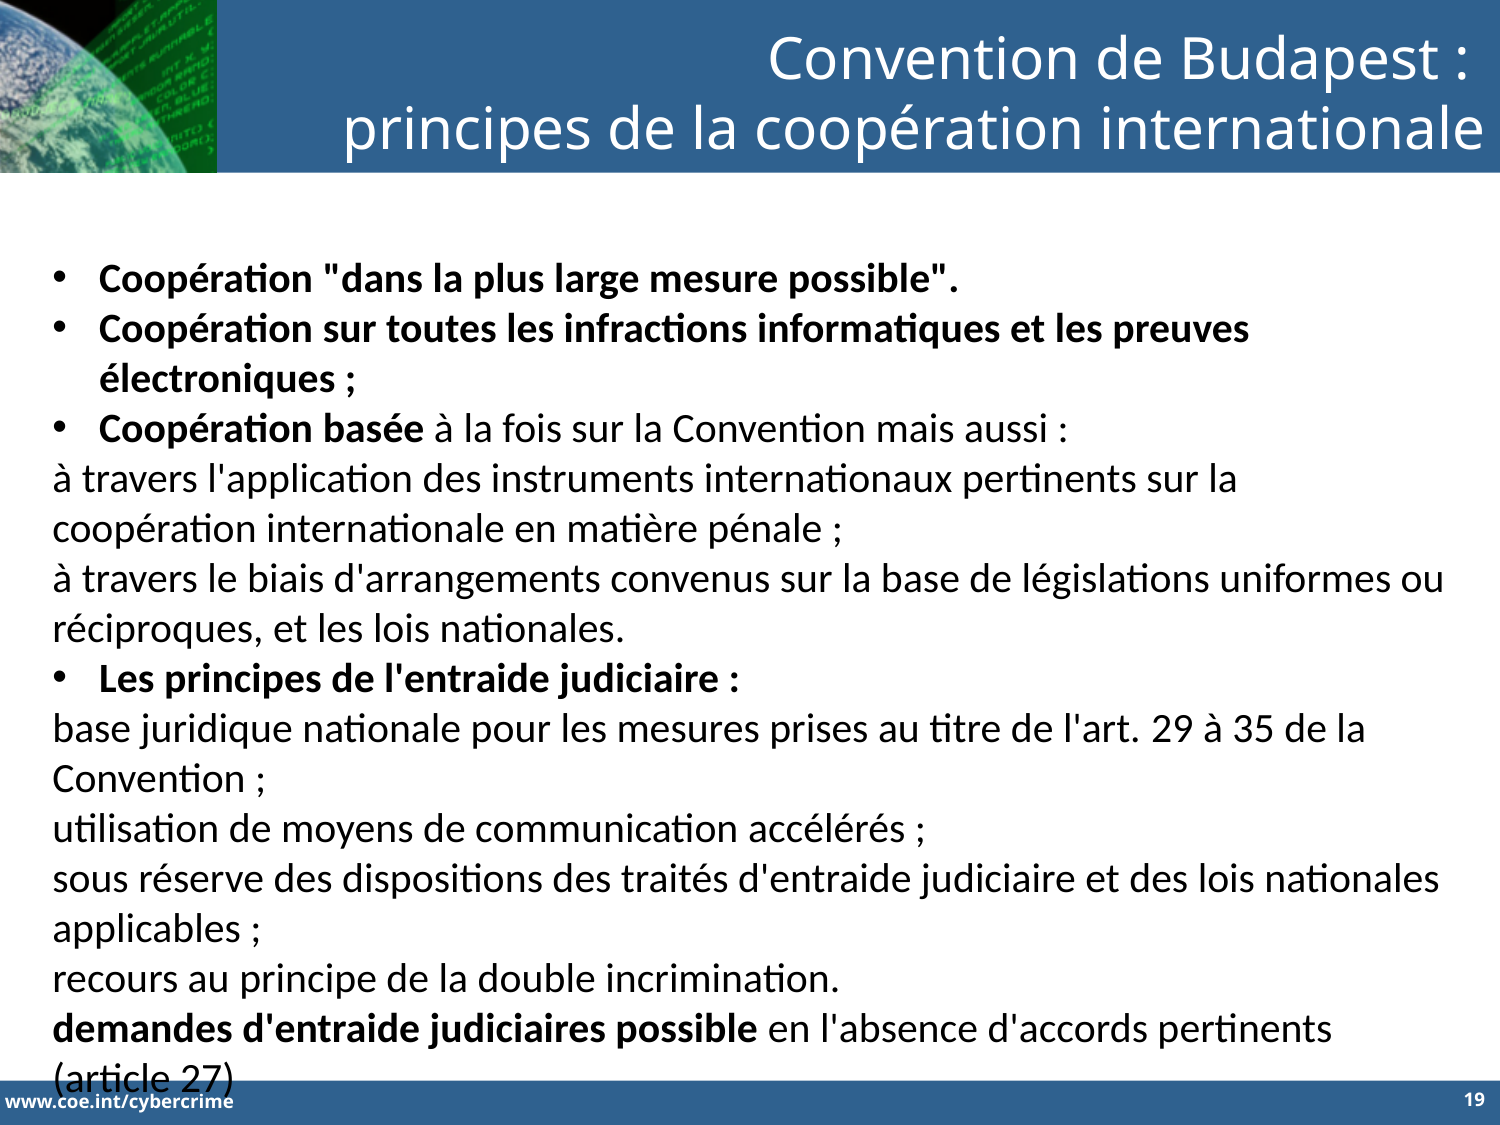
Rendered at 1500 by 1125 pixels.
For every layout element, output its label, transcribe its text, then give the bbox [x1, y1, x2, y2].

slide_number 19 [1149, 1079, 1500, 1125]
text_box Convention de Budapest : principes de la coopération internationale [200, 14, 1500, 169]
text_box Coopération "dans la plus large mesure possible". Coopération sur toutes les infractions informatiques et les preuves électroniques ; Coopération basée à la fois sur la Convention mais aussi : à travers l'application des instruments internationaux pertinents sur la coopération internationale en matière pénale ; à travers le biais d'arrangements convenus sur la base de législations uniformes ou réciproques, et les lois nationales. Les principes de l'entraide judiciaire : base juridique nationale pour les mesures prises au titre de l'art. 29 à 35 de la Convention ; utilisation de moyens de communication accélérés ; sous réserve des dispositions des traités d'entraide judiciaire et des lois nationales applicables ; recours au principe de la double incrimination. demandes d'entraide judiciaires possible en l'absence d'accords pertinents (article 27) [37, 243, 1463, 1125]
picture [0, 1, 217, 173]
